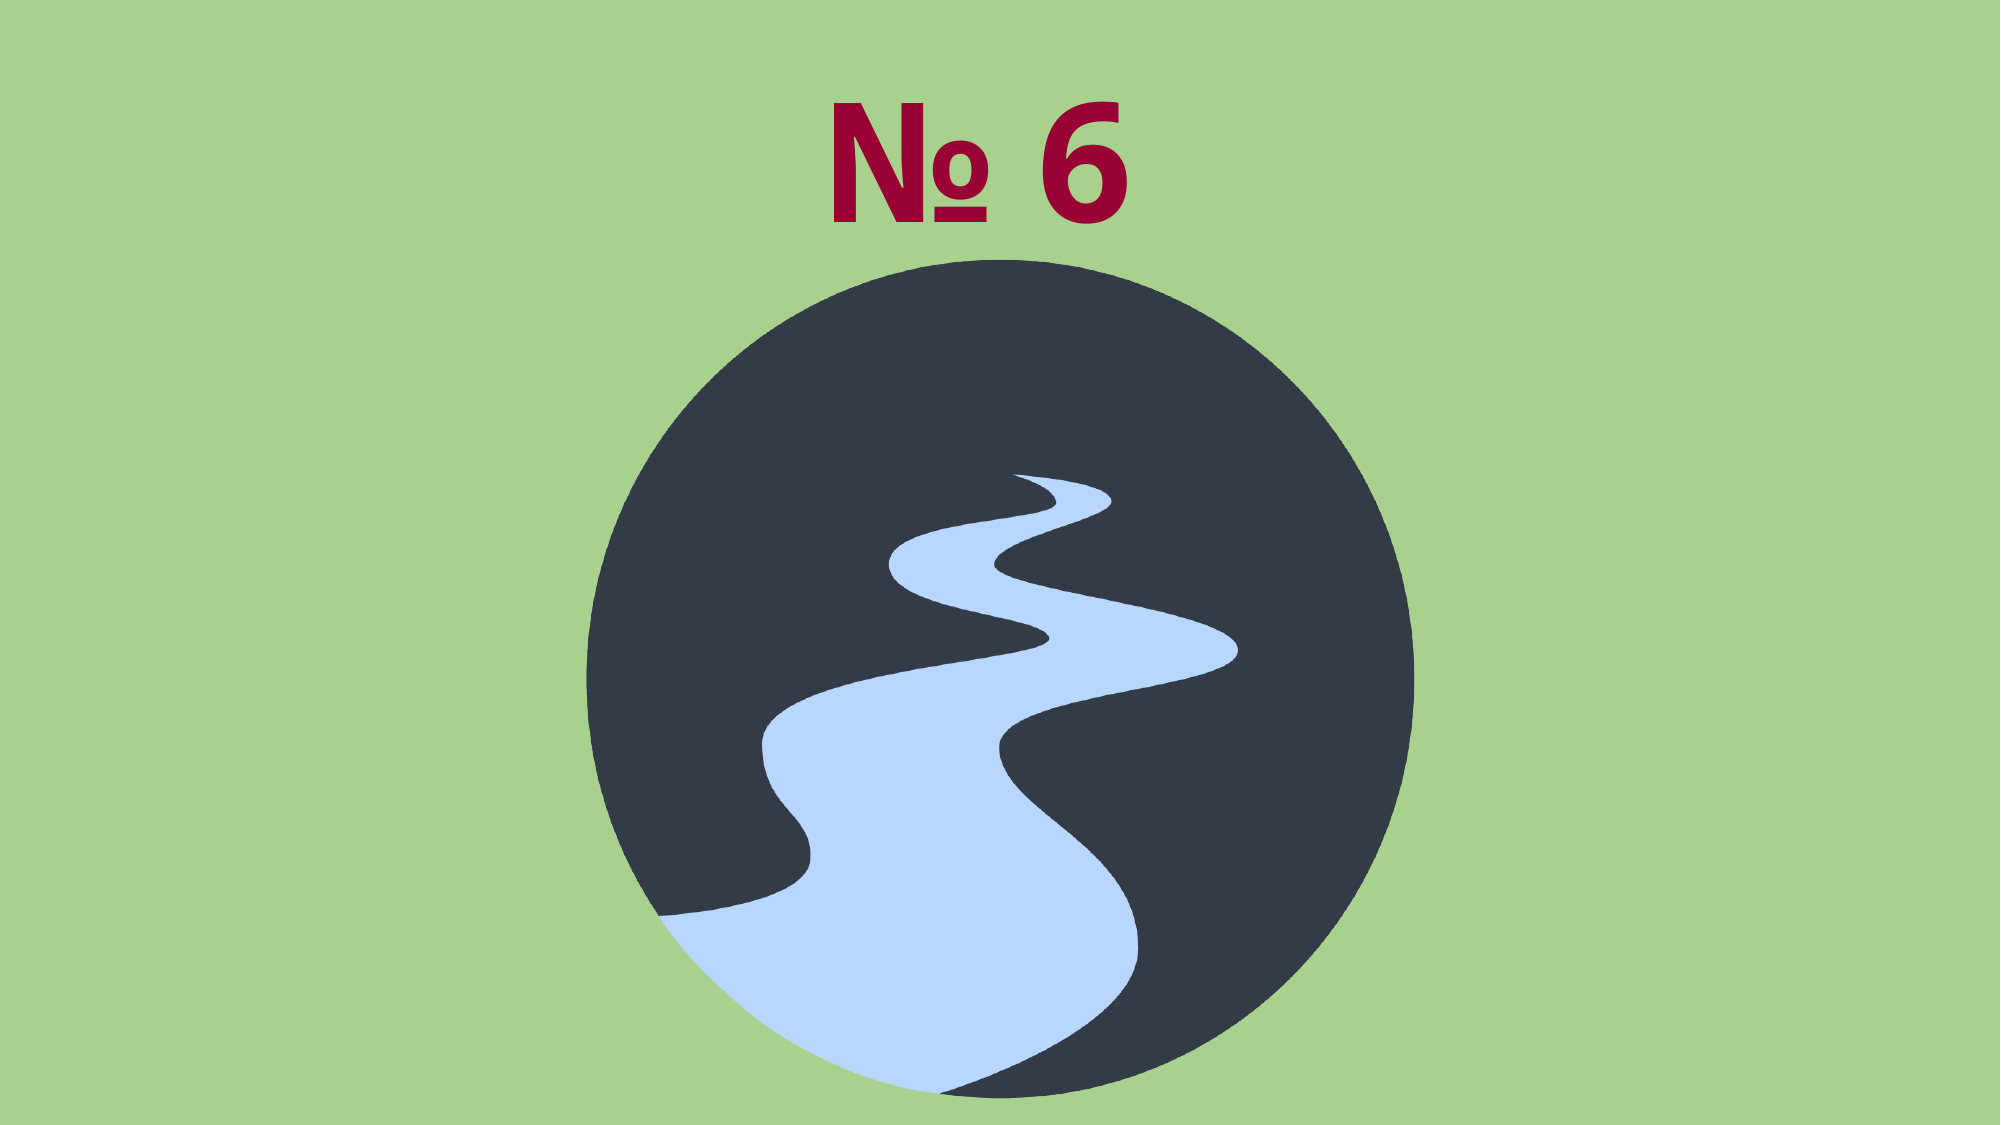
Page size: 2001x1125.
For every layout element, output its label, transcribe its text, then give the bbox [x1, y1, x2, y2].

picture [585, 254, 1415, 1102]
title № 6 [137, 59, 1863, 278]
